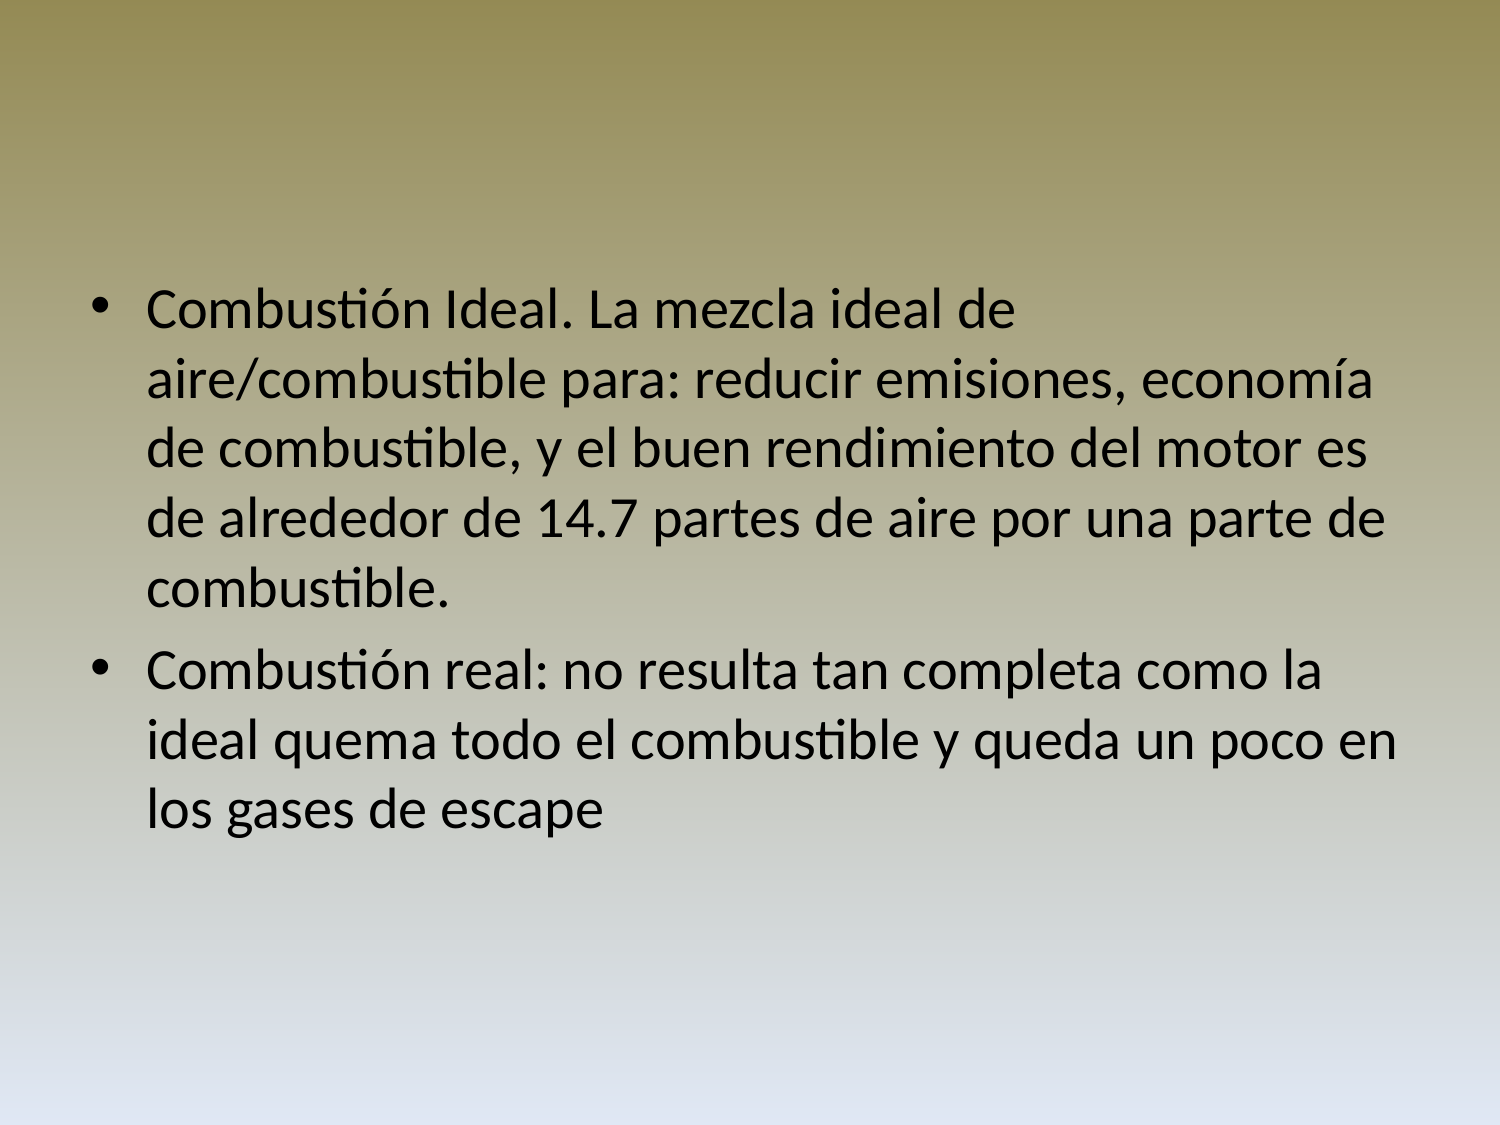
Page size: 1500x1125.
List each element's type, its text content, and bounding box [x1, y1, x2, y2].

list Combustión Ideal. La mezcla ideal de aire/combustible para: reducir emisiones, economía de combustible, y el buen rendimiento del motor es de alrededor de 14.7 partes de aire por una parte de combustible. Combustión real: no resulta tan completa como la ideal quema todo el combustible y queda un poco en los gases de escape [75, 262, 1425, 1005]
